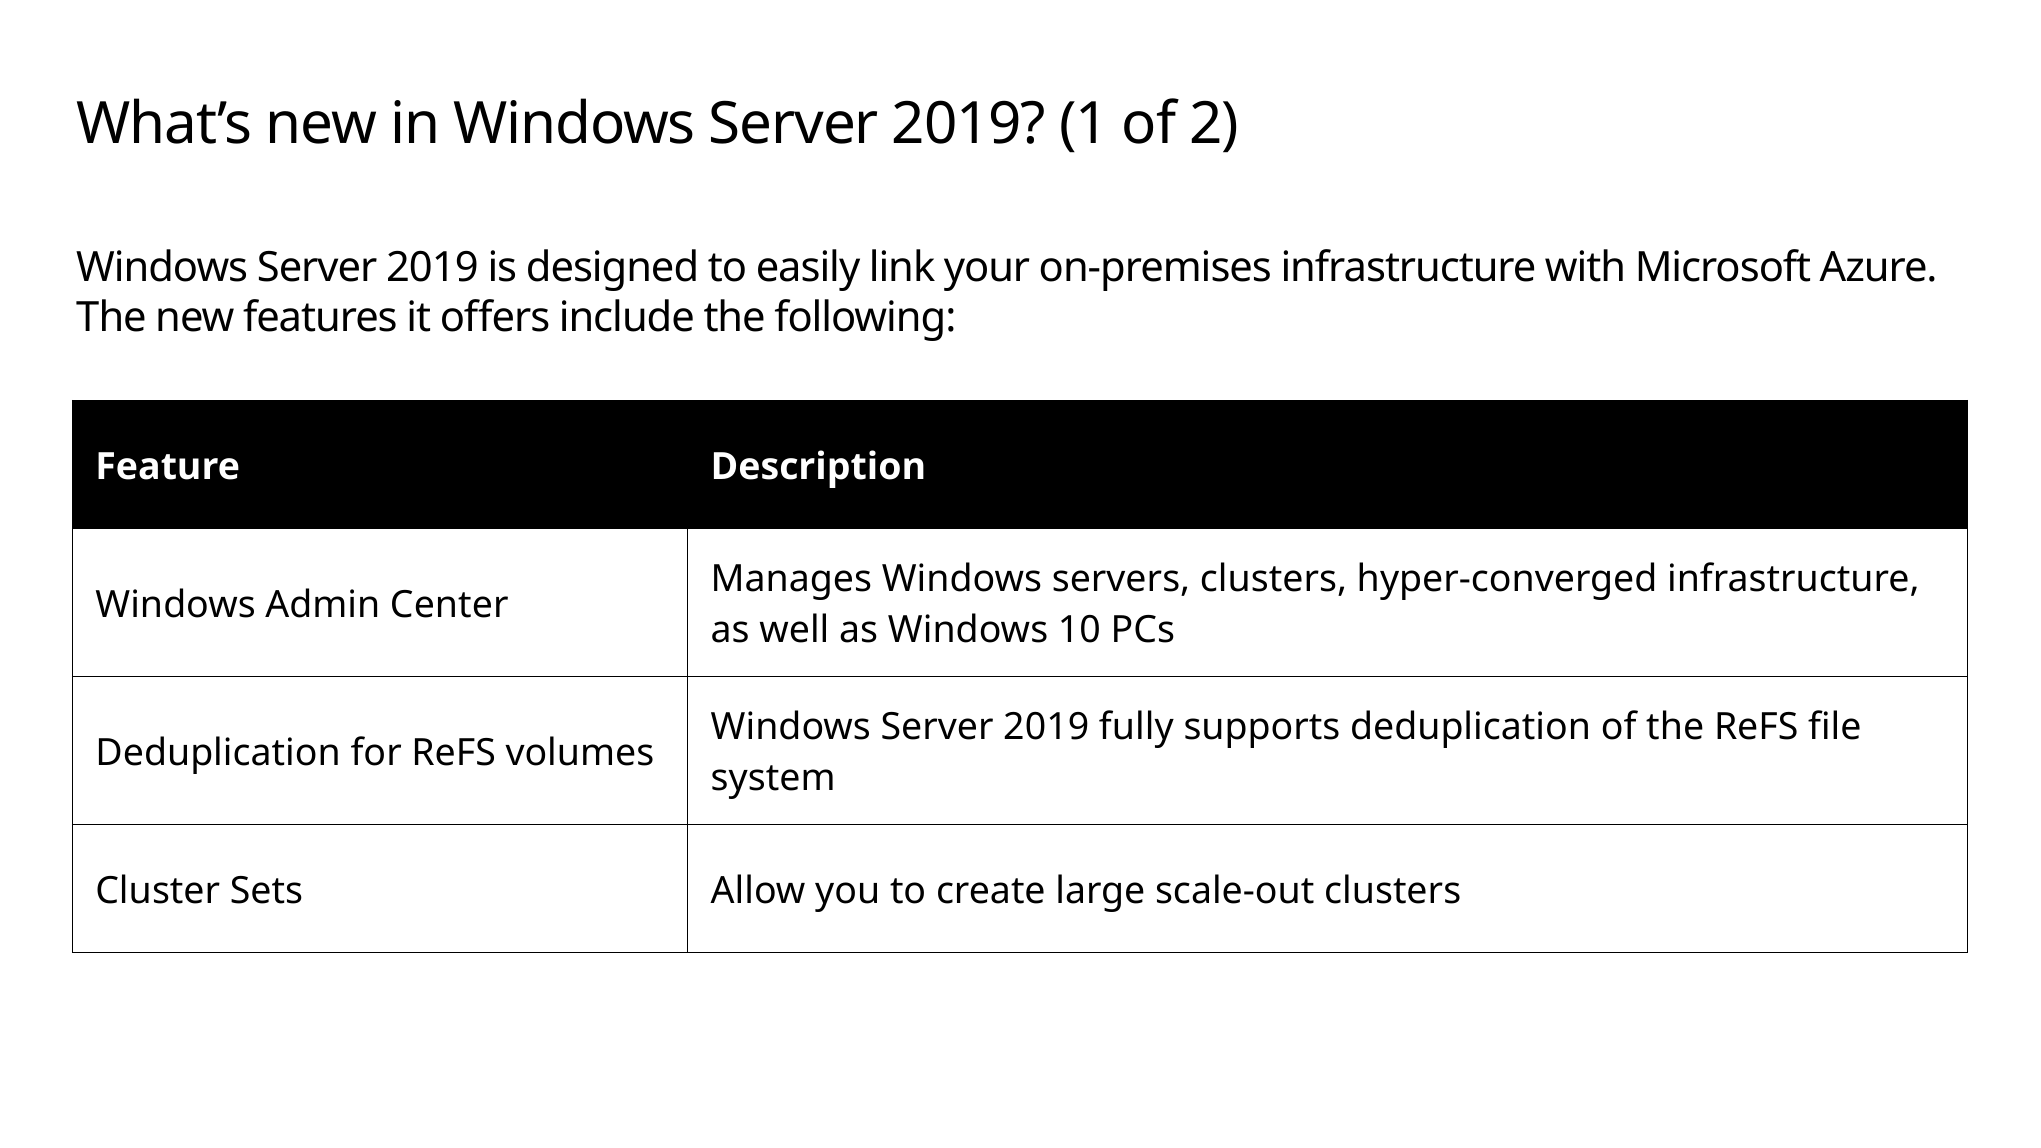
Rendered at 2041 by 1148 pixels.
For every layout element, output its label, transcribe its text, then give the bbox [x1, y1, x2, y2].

table_header Description [688, 401, 1967, 528]
table_cell Cluster Sets [73, 825, 687, 952]
table_header Feature [73, 401, 688, 528]
table_cell Deduplication for ReFS volumes [73, 677, 687, 824]
table_cell Manages Windows servers, clusters, hyper-converged infrastructure, as well as Windows 10 PCs [688, 529, 1967, 676]
list Windows Server 2019 is designed to easily link your on-premises infrastructure with Microsoft Azure. The new features it offers include the following: [76, 240, 1970, 1074]
table_cell Windows Server 2019 fully supports deduplication of the ReFS file system [688, 677, 1967, 824]
title What’s new in Windows Server 2019? (1 of 2) [76, 93, 1968, 161]
table_cell Windows Admin Center [73, 529, 687, 676]
table_cell Allow you to create large scale-out clusters [688, 825, 1967, 952]
